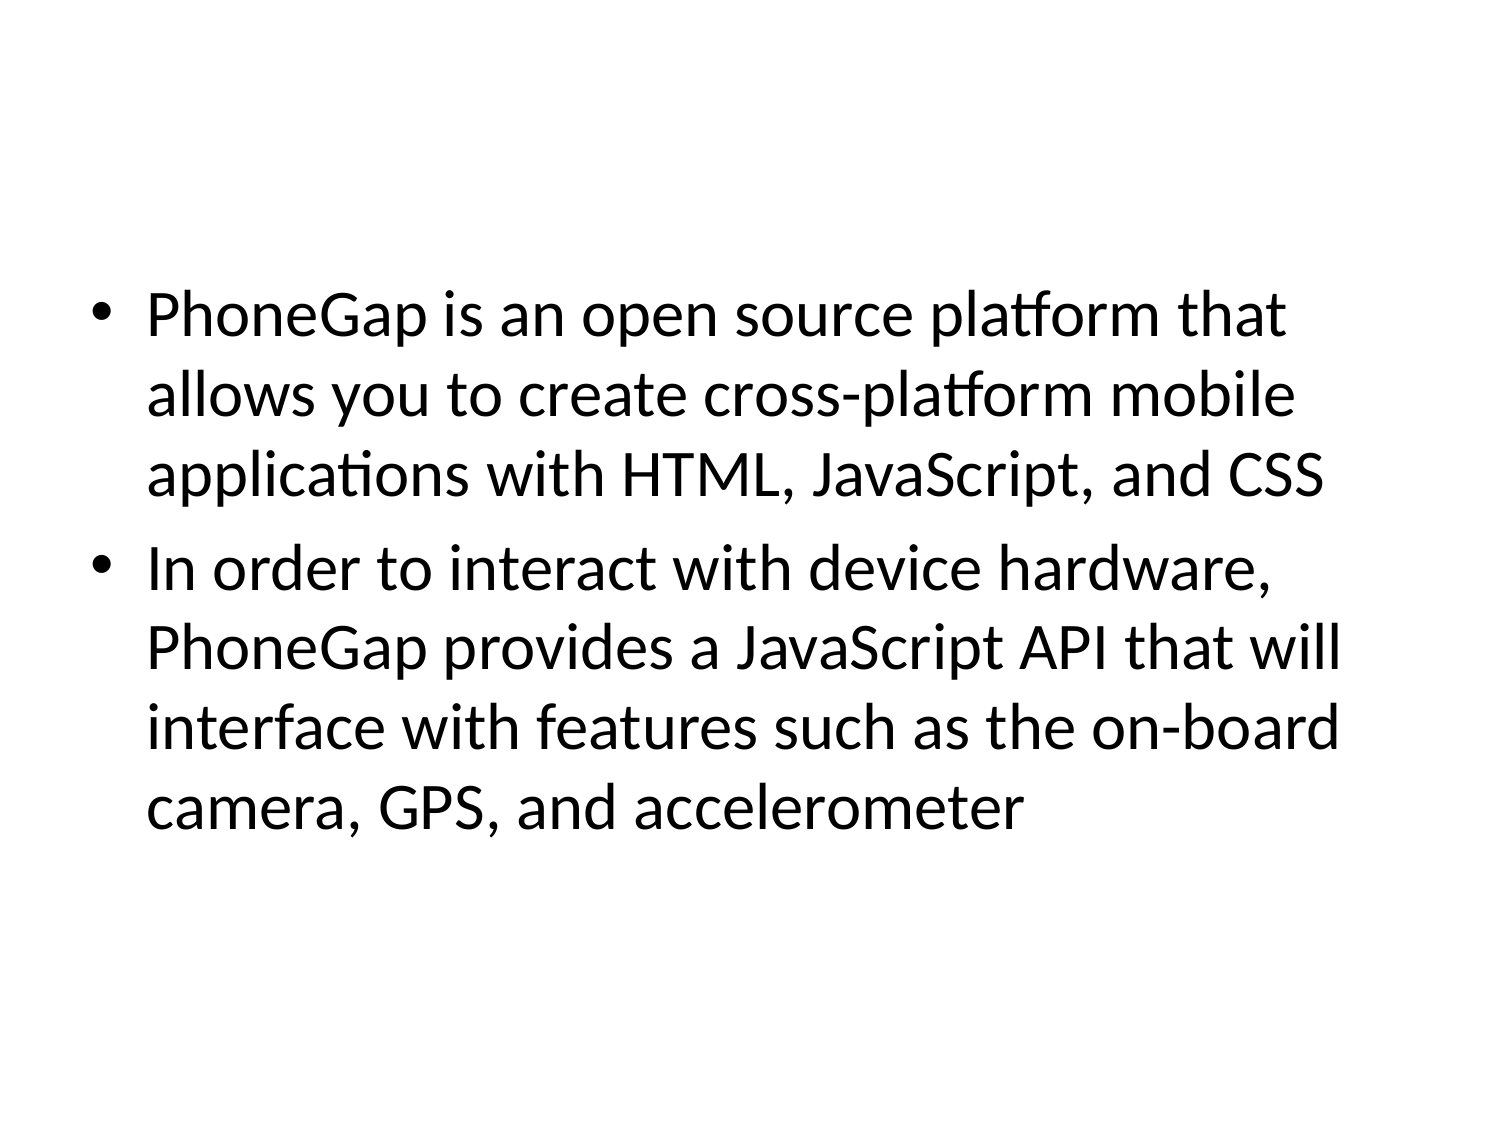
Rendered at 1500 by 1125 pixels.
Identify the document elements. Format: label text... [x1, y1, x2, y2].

list PhoneGap is an open source platform that allows you to create cross-platform mobile applications with HTML, JavaScript, and CSS In order to interact with device hardware, PhoneGap provides a JavaScript API that will interface with features such as the on-board camera, GPS, and accelerometer [75, 262, 1425, 1005]
